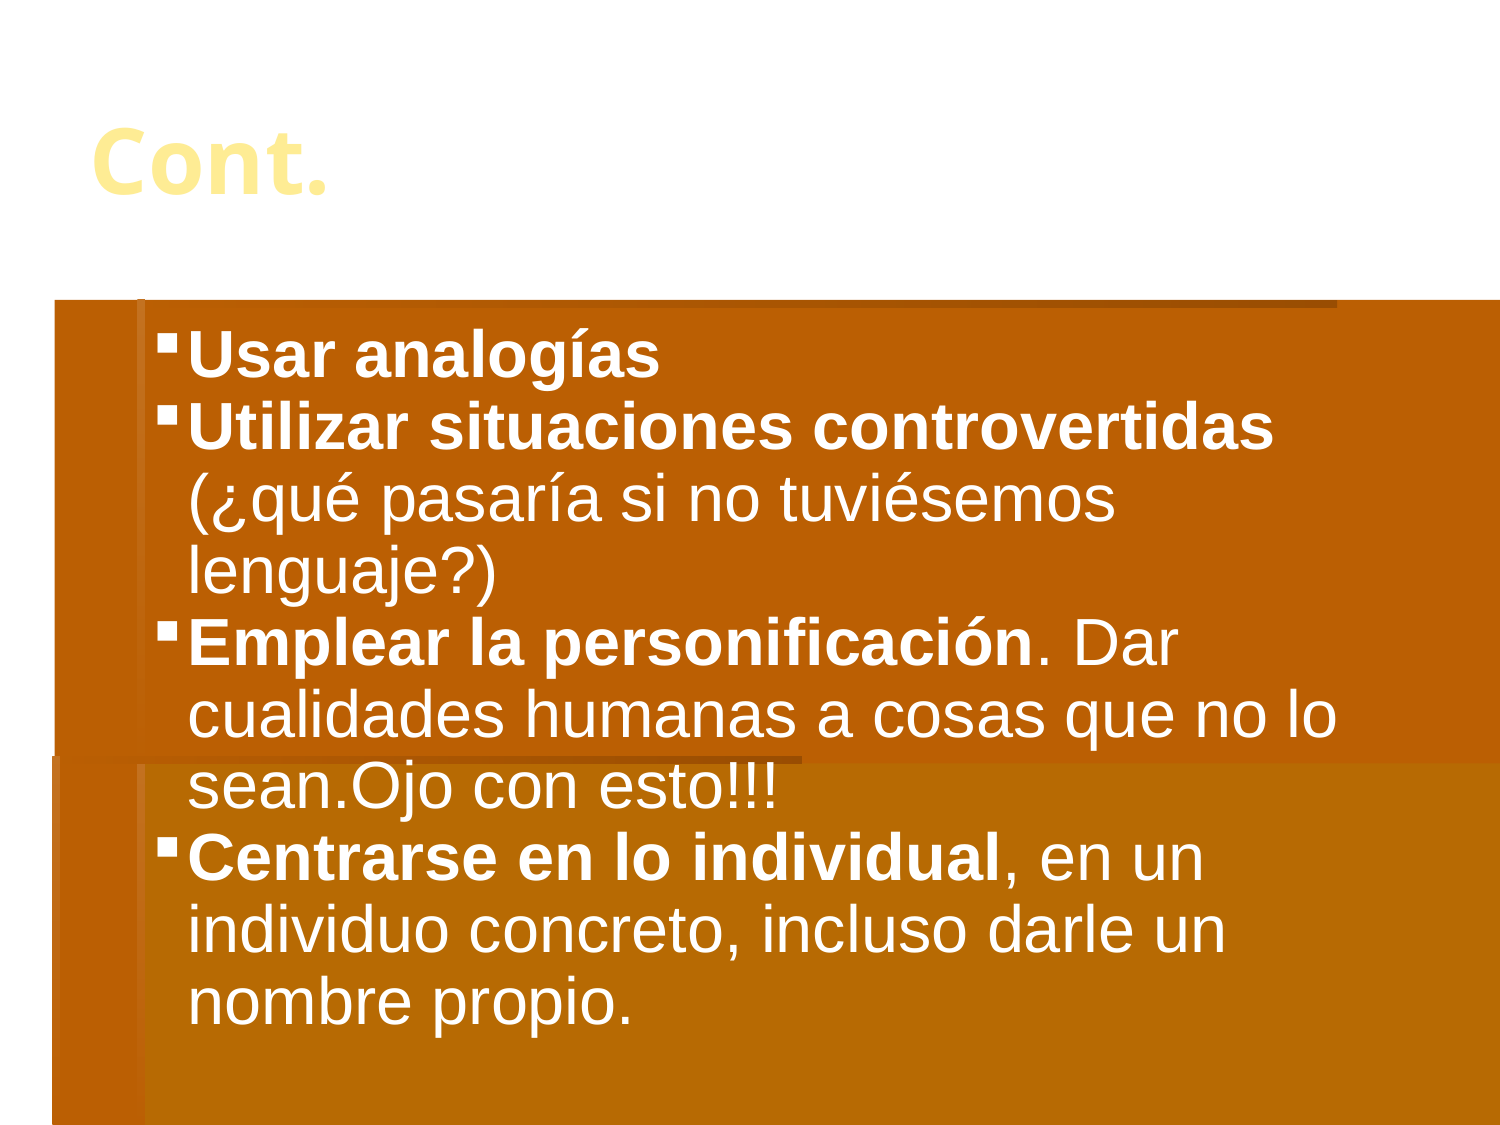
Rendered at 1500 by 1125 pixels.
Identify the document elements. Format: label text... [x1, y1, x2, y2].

text_box Usar analogías Utilizar situaciones controvertidas (¿qué pasaría si no tuviésemos lenguaje?) Emplear la personificación. Dar cualidades humanas a cosas que no lo sean.Ojo con esto!!! Centrarse en lo individual, en un individuo concreto, incluso darle un nombre propio. [137, 312, 1451, 1000]
text_box Cont. [75, 40, 1451, 275]
